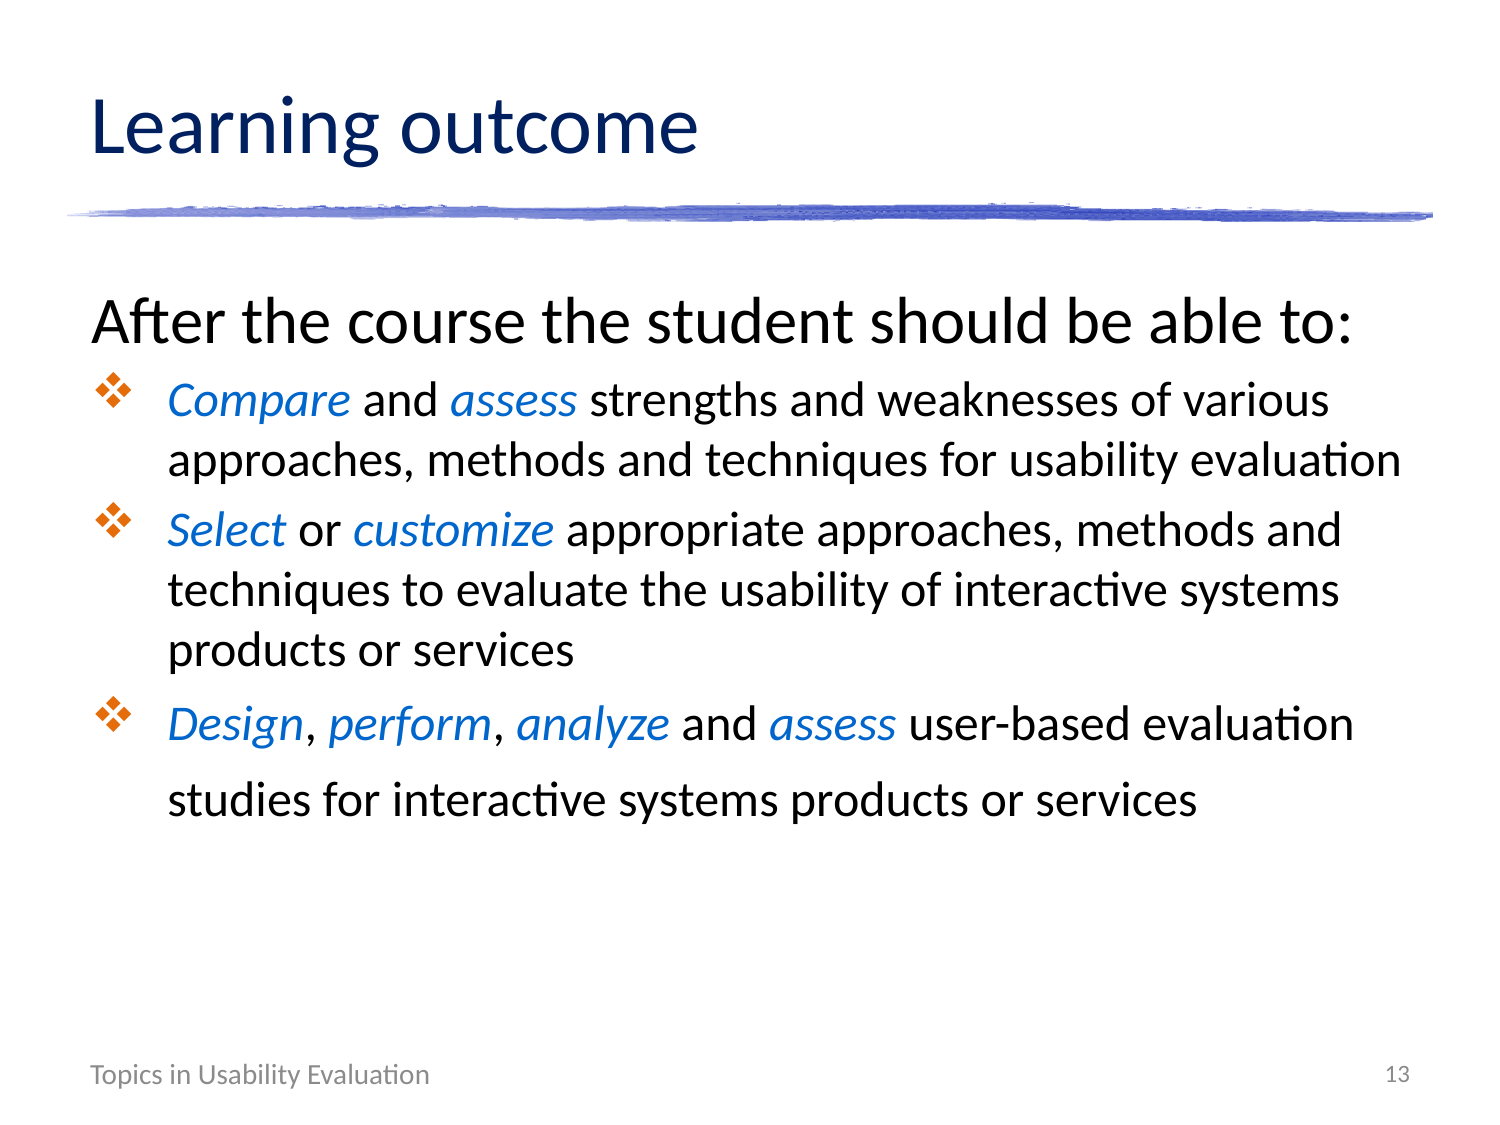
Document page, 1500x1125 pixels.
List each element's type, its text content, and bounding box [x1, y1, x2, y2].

title Learning outcome [75, 45, 1424, 197]
list After the course the student should be able to: Compare and assess strengths and weaknesses of various approaches, methods and techniques for usability evaluation Select or customize appropriate approaches, methods and techniques to evaluate the usability of interactive systems products or services Design, perform, analyze and assess user-based evaluation studies for interactive systems products or services [76, 269, 1427, 1073]
picture [55, 202, 1444, 226]
slide_number 13 [1074, 1042, 1425, 1103]
footer Topics in Usability Evaluation [75, 1042, 550, 1103]
